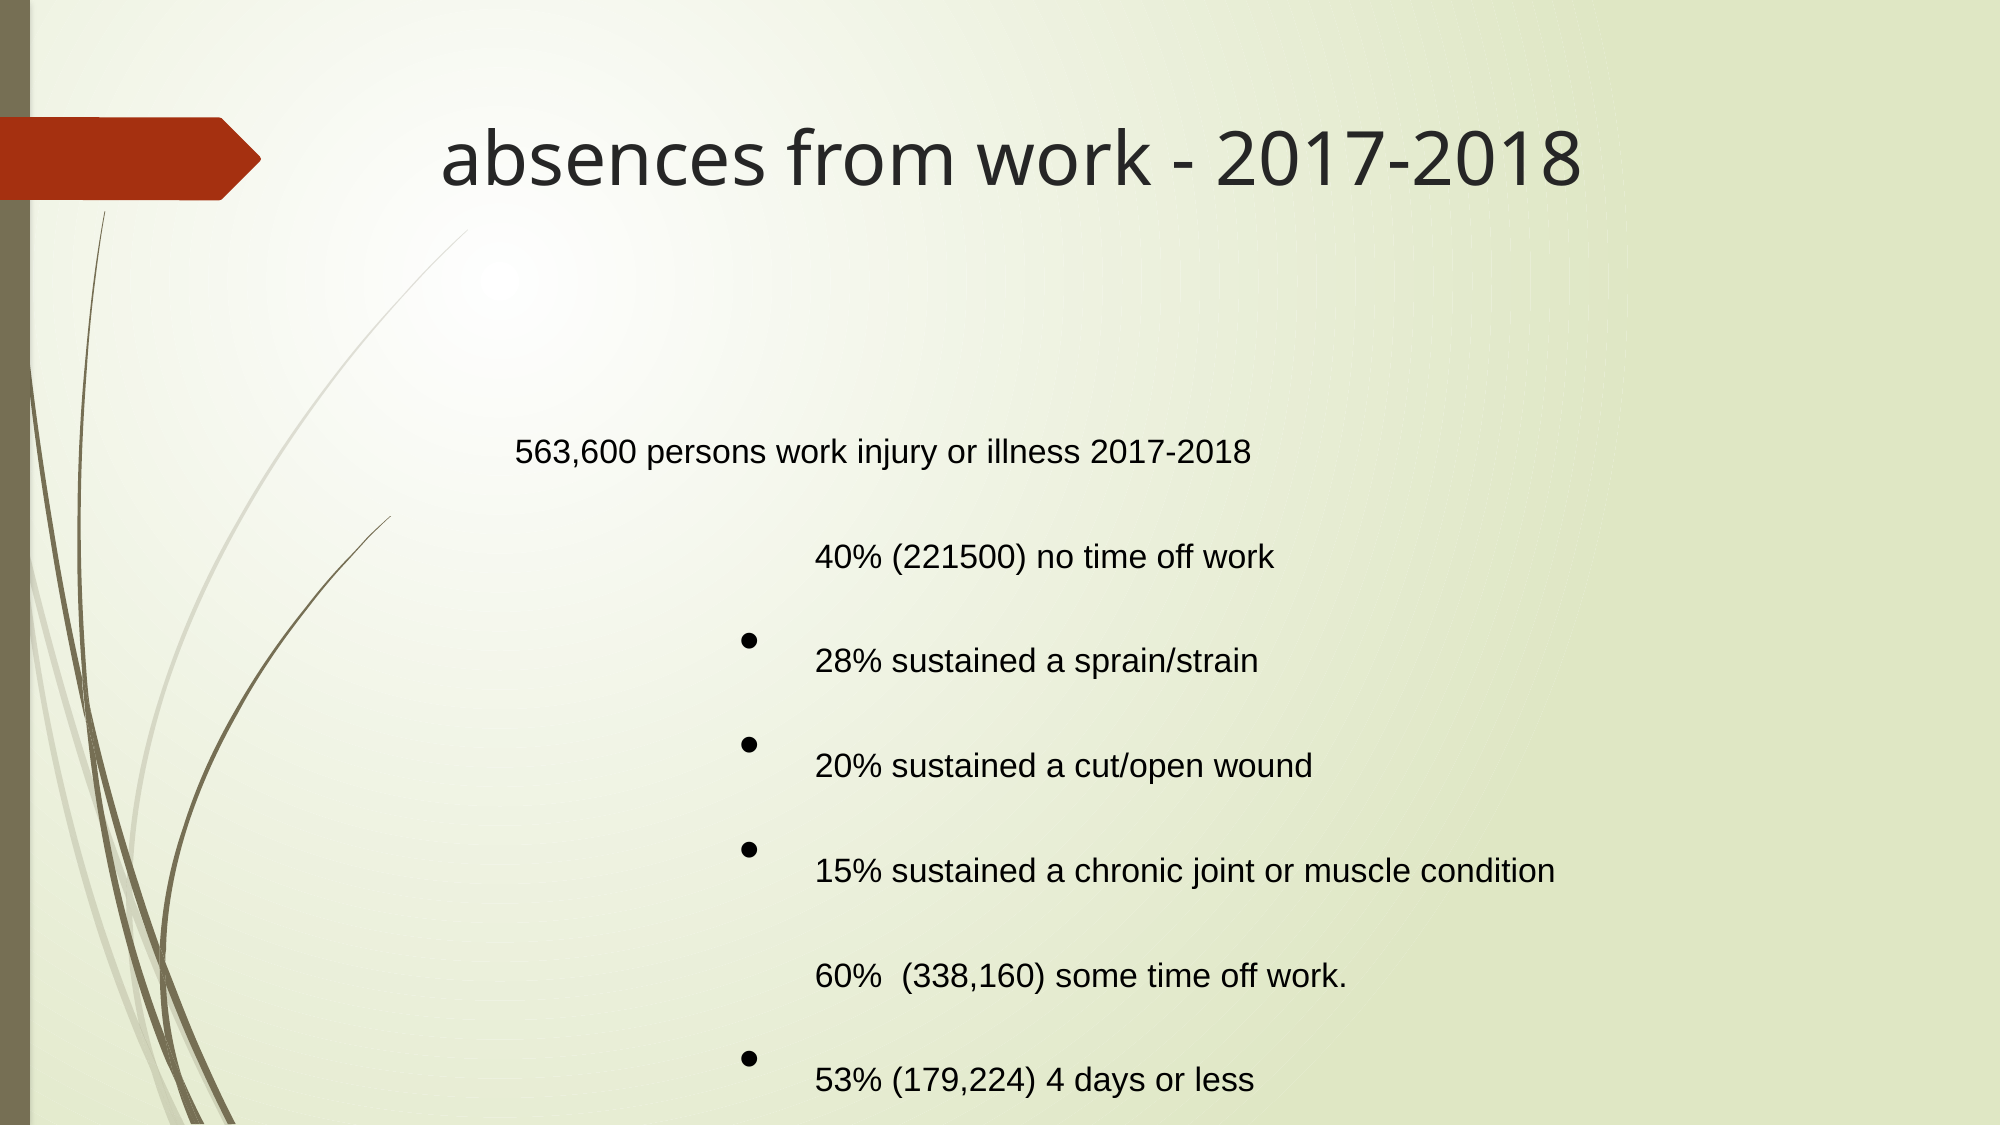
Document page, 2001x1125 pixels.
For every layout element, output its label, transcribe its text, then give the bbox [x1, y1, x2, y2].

title absences from work - 2017-2018 [425, 102, 1888, 313]
text_box 563,600 persons work injury or illness 2017-2018 40% (221500) no time off work 28% sustained a sprain/strain 20% sustained a cut/open wound 15% sustained a chronic joint or muscle condition 60% (338,160) some time off work. 53% (179,224) 4 days or less 47% (158,935) 5 days or more (serious claim) [500, 383, 1645, 1125]
